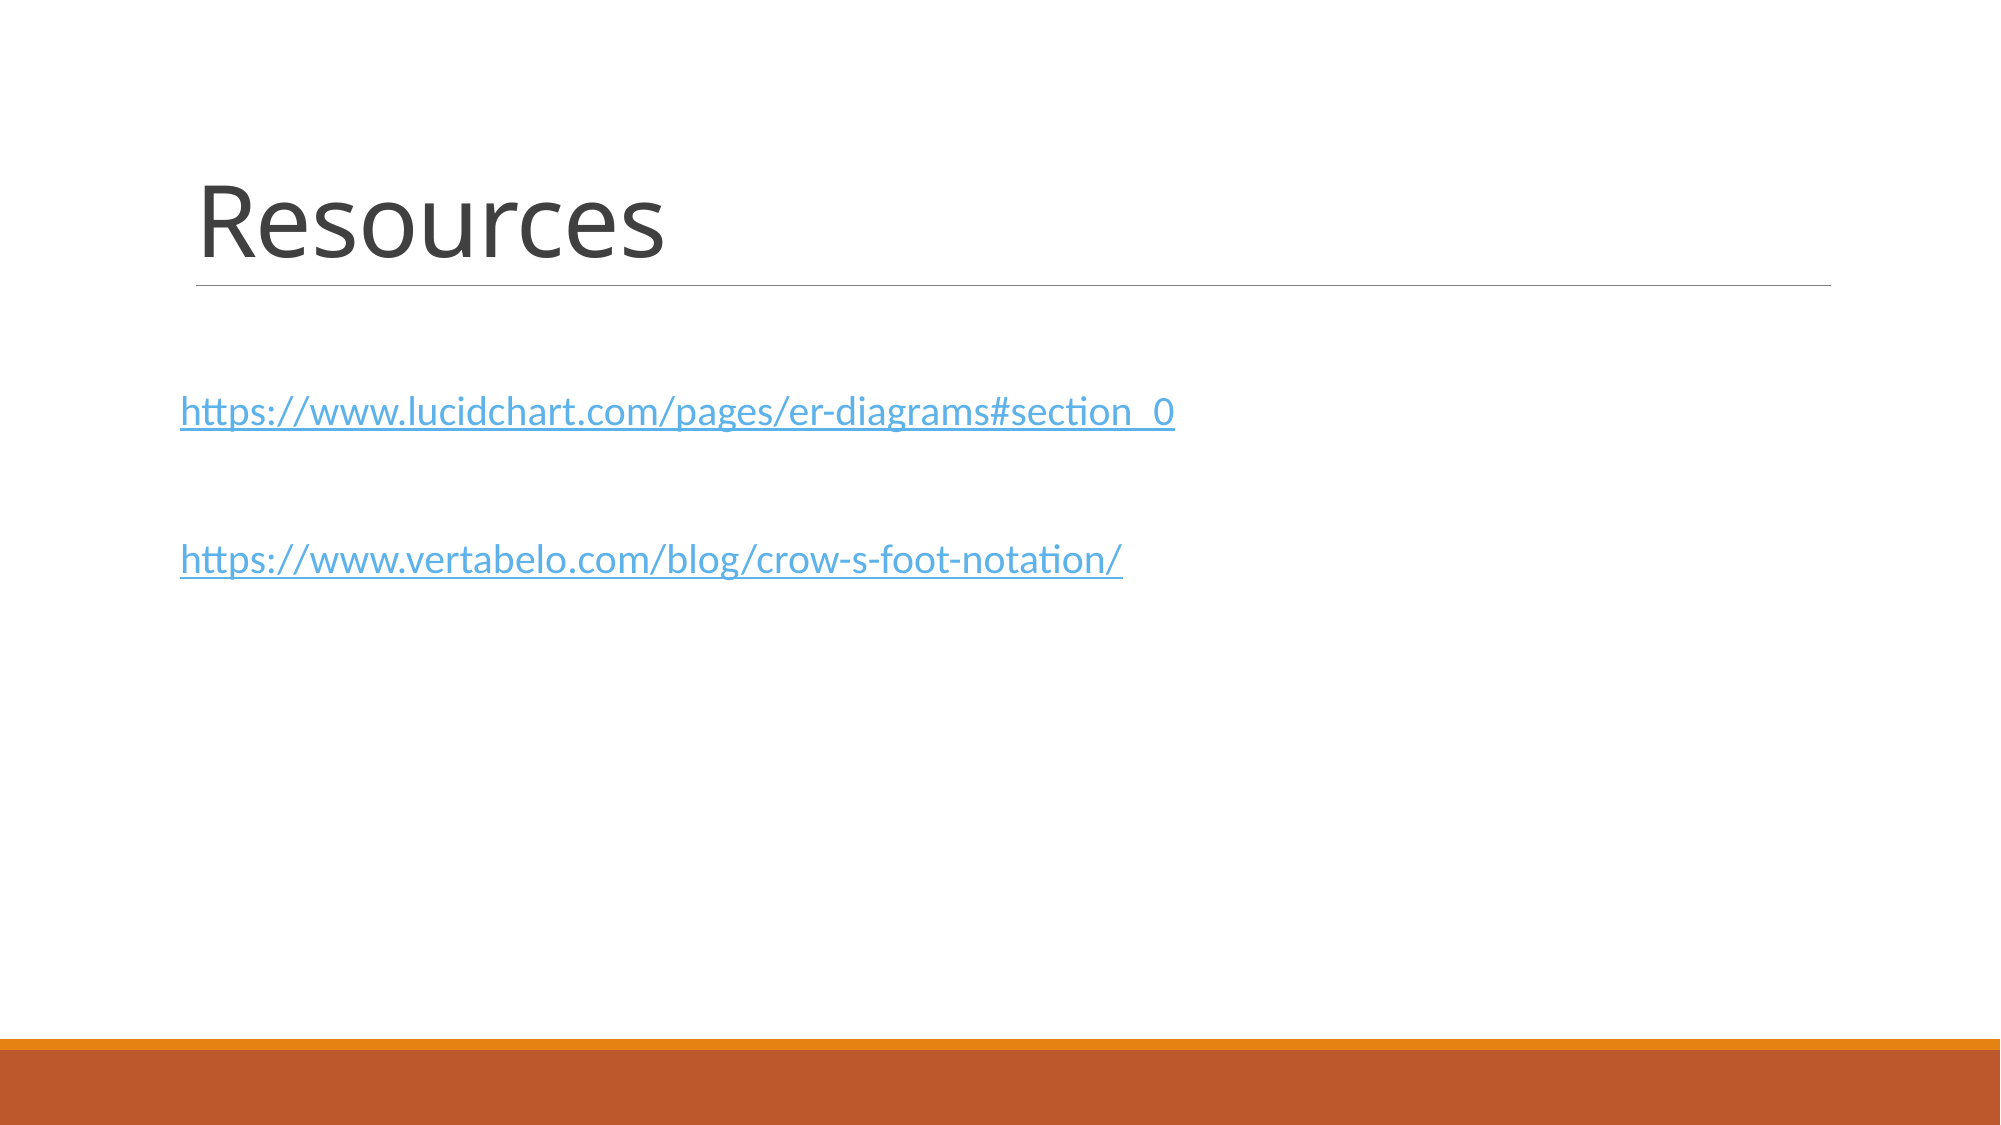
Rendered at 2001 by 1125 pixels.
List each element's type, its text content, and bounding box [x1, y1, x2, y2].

list https://www.lucidchart.com/pages/er-diagrams#section_0 https://www.vertabelo.com/blog/crow-s-foot-notation/ [180, 302, 1830, 963]
title Resources [180, 47, 1830, 285]
